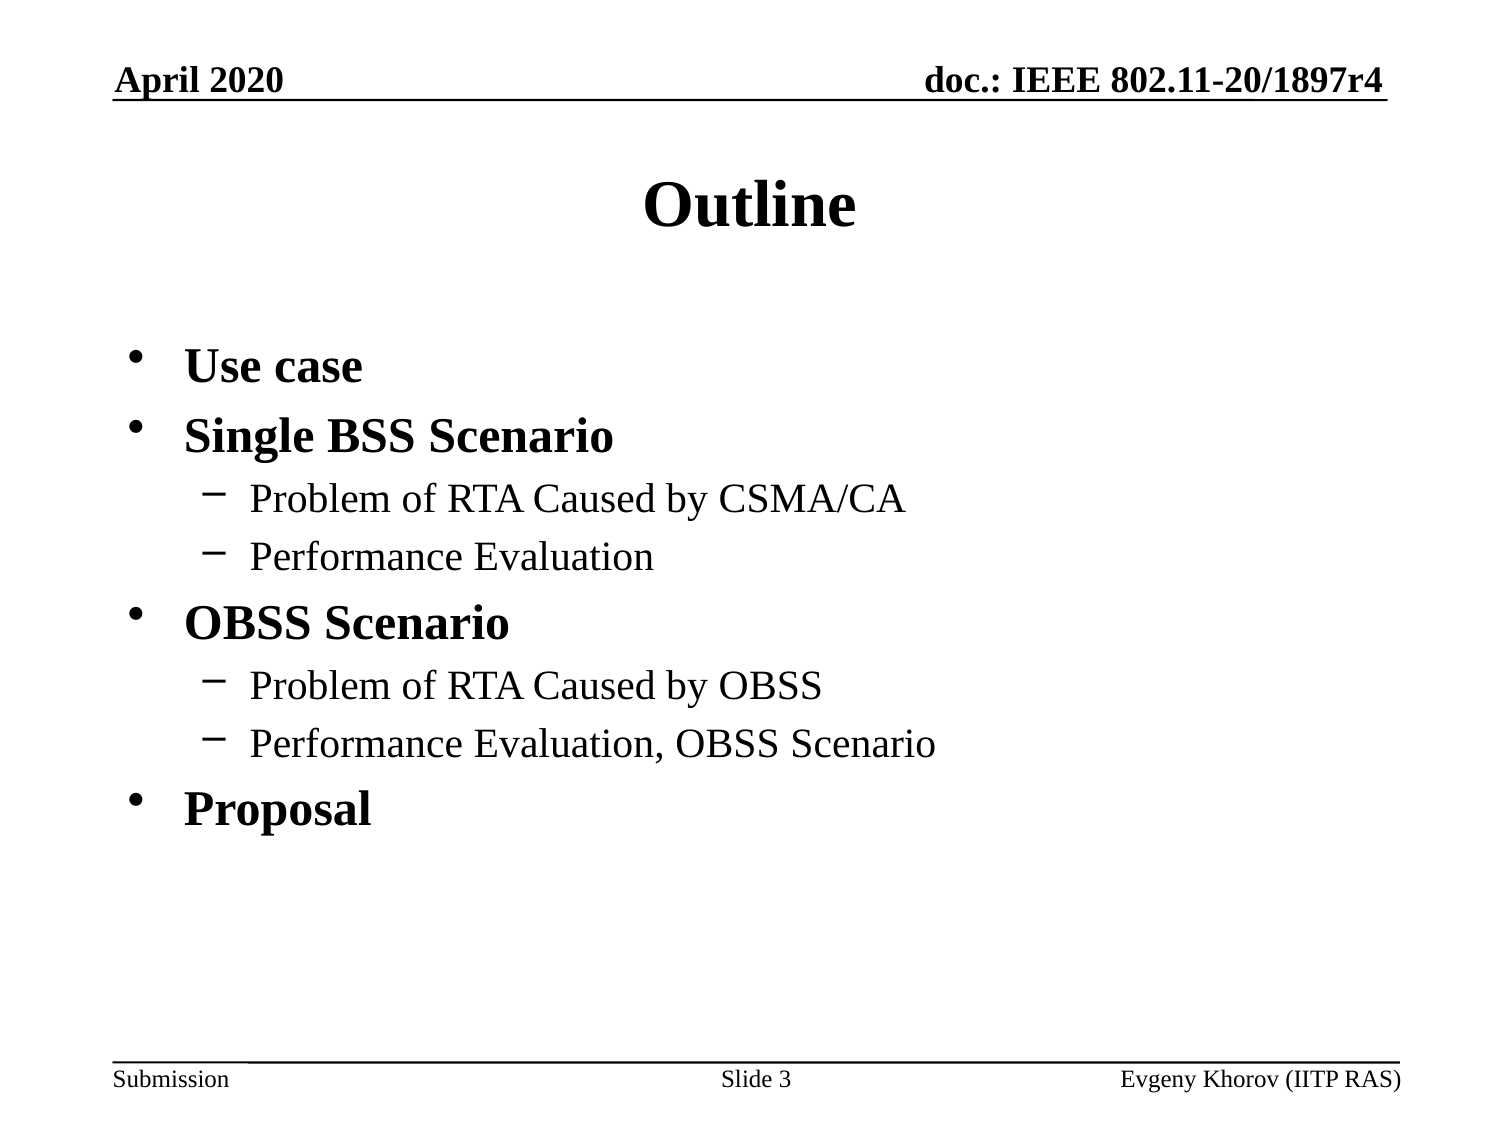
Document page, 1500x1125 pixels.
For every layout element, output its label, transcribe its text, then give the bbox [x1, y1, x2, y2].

list Use case Single BSS Scenario Problem of RTA Caused by CSMA/CA Performance Evaluation OBSS Scenario Problem of RTA Caused by OBSS Performance Evaluation, OBSS Scenario Proposal [112, 324, 1388, 1001]
footer Evgeny Khorov (IITP RAS) [949, 1061, 1402, 1093]
slide_number Slide 3 [712, 1061, 800, 1093]
title Outline [112, 112, 1388, 288]
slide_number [114, 54, 286, 101]
